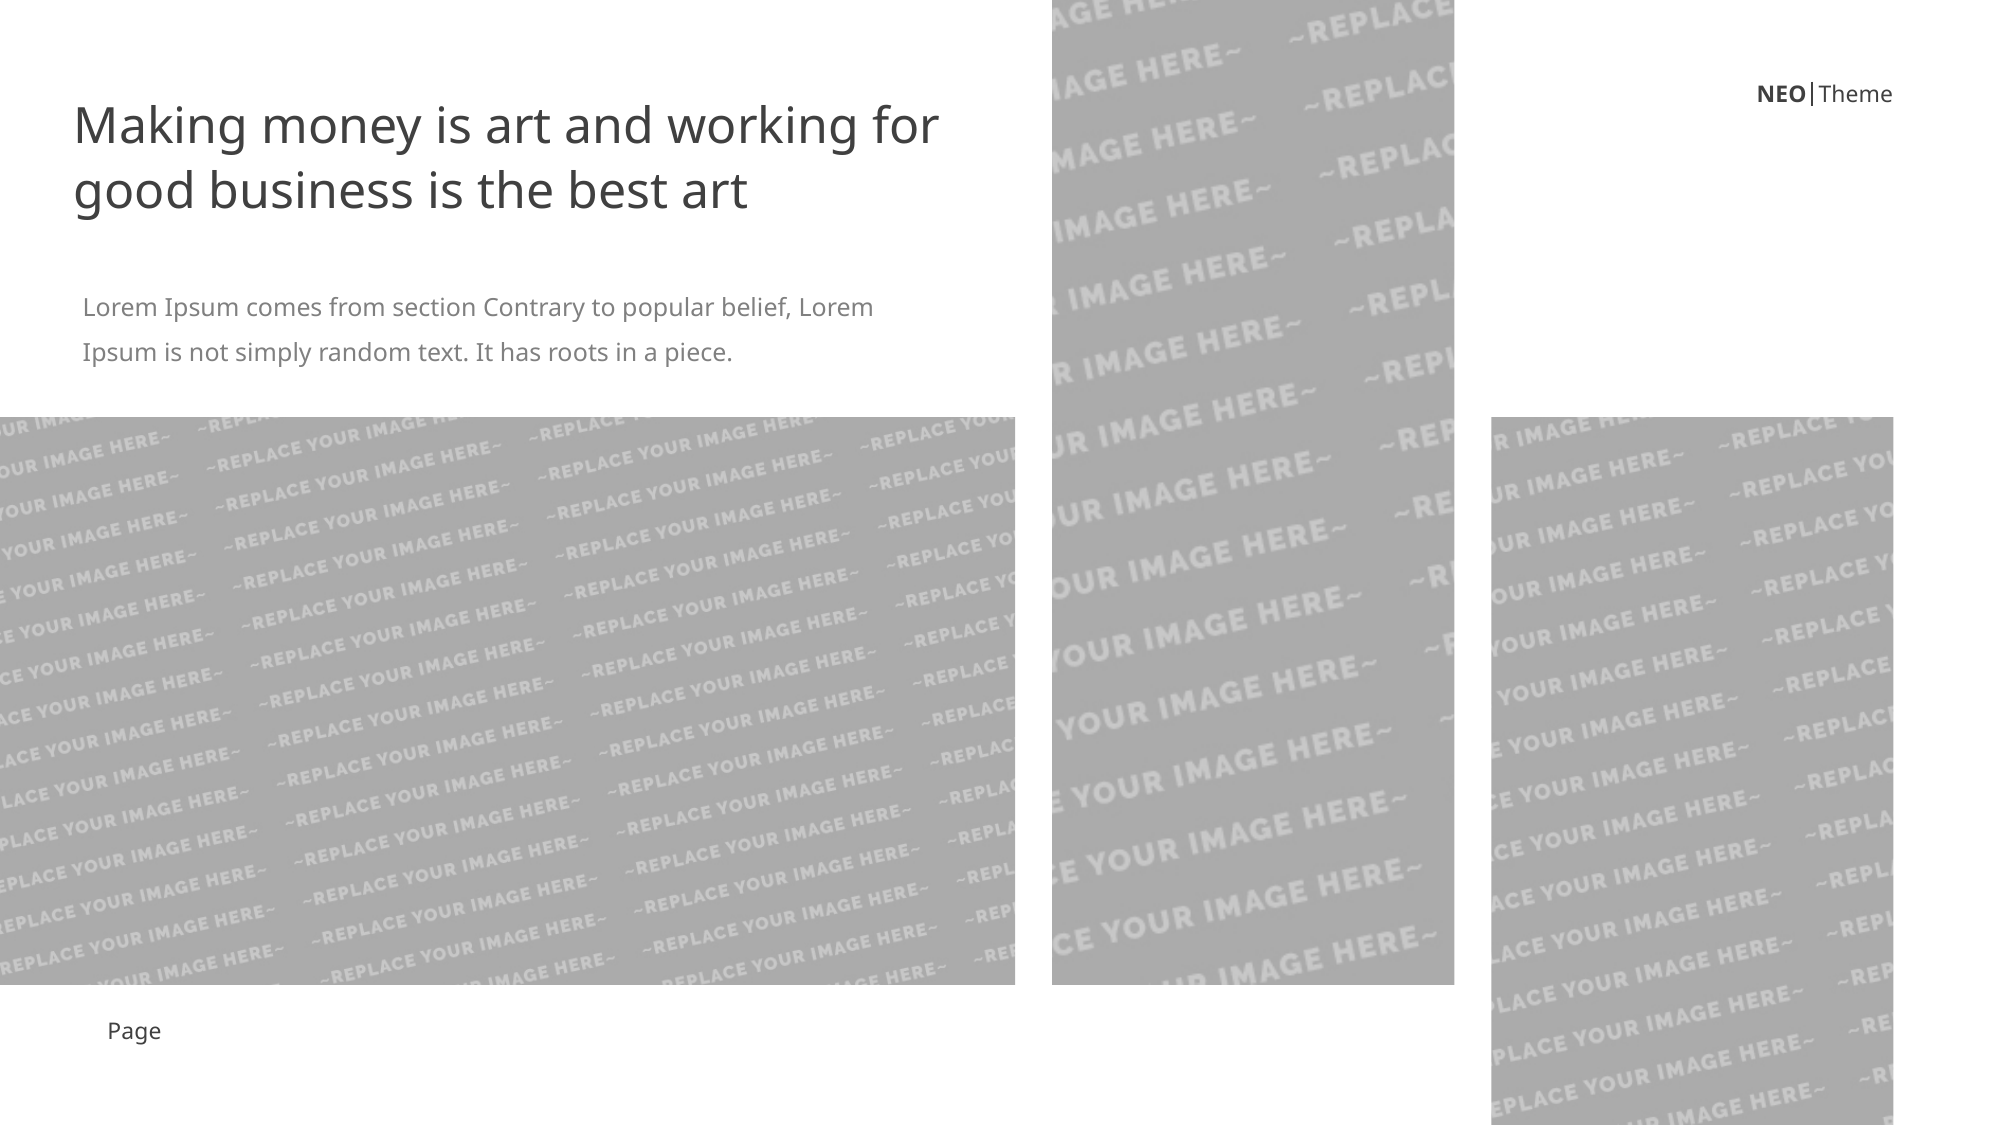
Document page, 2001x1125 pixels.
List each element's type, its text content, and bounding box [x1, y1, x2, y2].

picture [1052, 0, 1455, 985]
picture [0, 417, 1016, 985]
text_box Making money is art and working for good business is the best art [59, 85, 956, 226]
picture [1491, 417, 1894, 1125]
text_box Lorem Ipsum comes from section Contrary to popular belief, Lorem Ipsum is not simply random text. It has roots in a piece. [67, 268, 947, 374]
